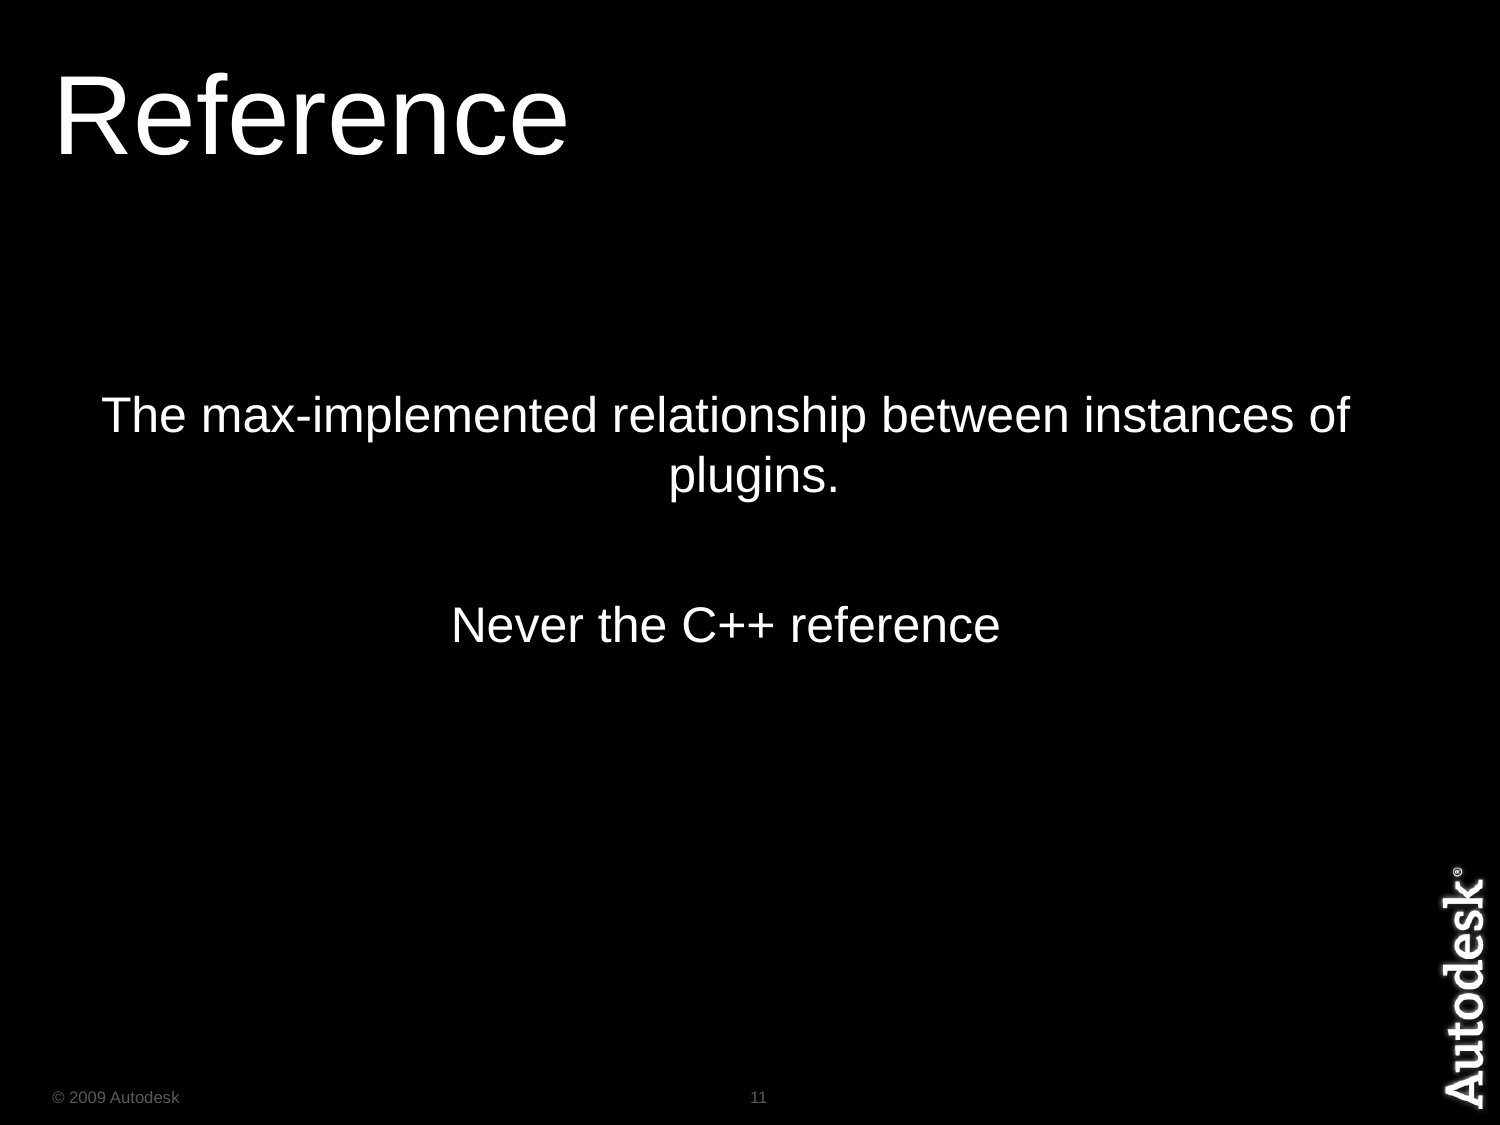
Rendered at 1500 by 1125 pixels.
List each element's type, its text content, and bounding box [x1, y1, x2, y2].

picture [1402, 0, 1500, 1125]
list The max-implemented relationship between instances of plugins. Never the C++ reference [52, 231, 1401, 1073]
title Reference [52, 22, 1401, 211]
